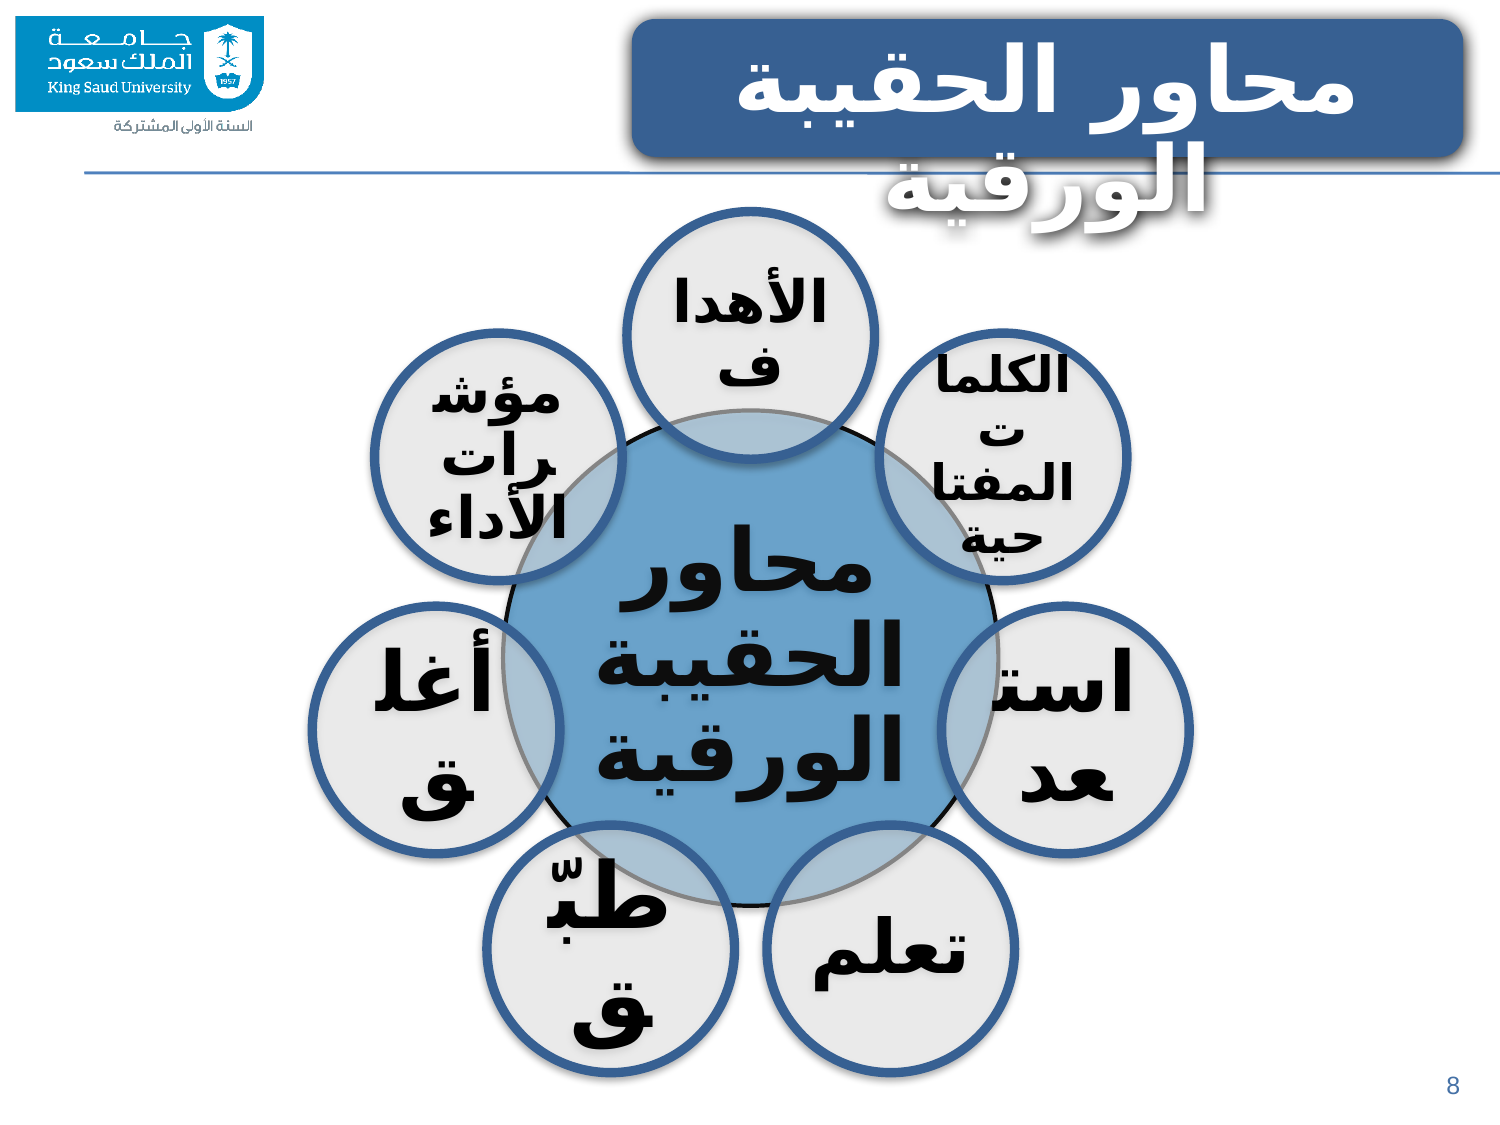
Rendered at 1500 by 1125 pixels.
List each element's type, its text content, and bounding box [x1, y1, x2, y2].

text_box محاور الحقيبة الورقية [631, 18, 1464, 158]
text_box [88, 203, 1413, 1082]
slide_number 8 [1454, 1062, 1475, 1103]
picture [0, 0, 281, 150]
